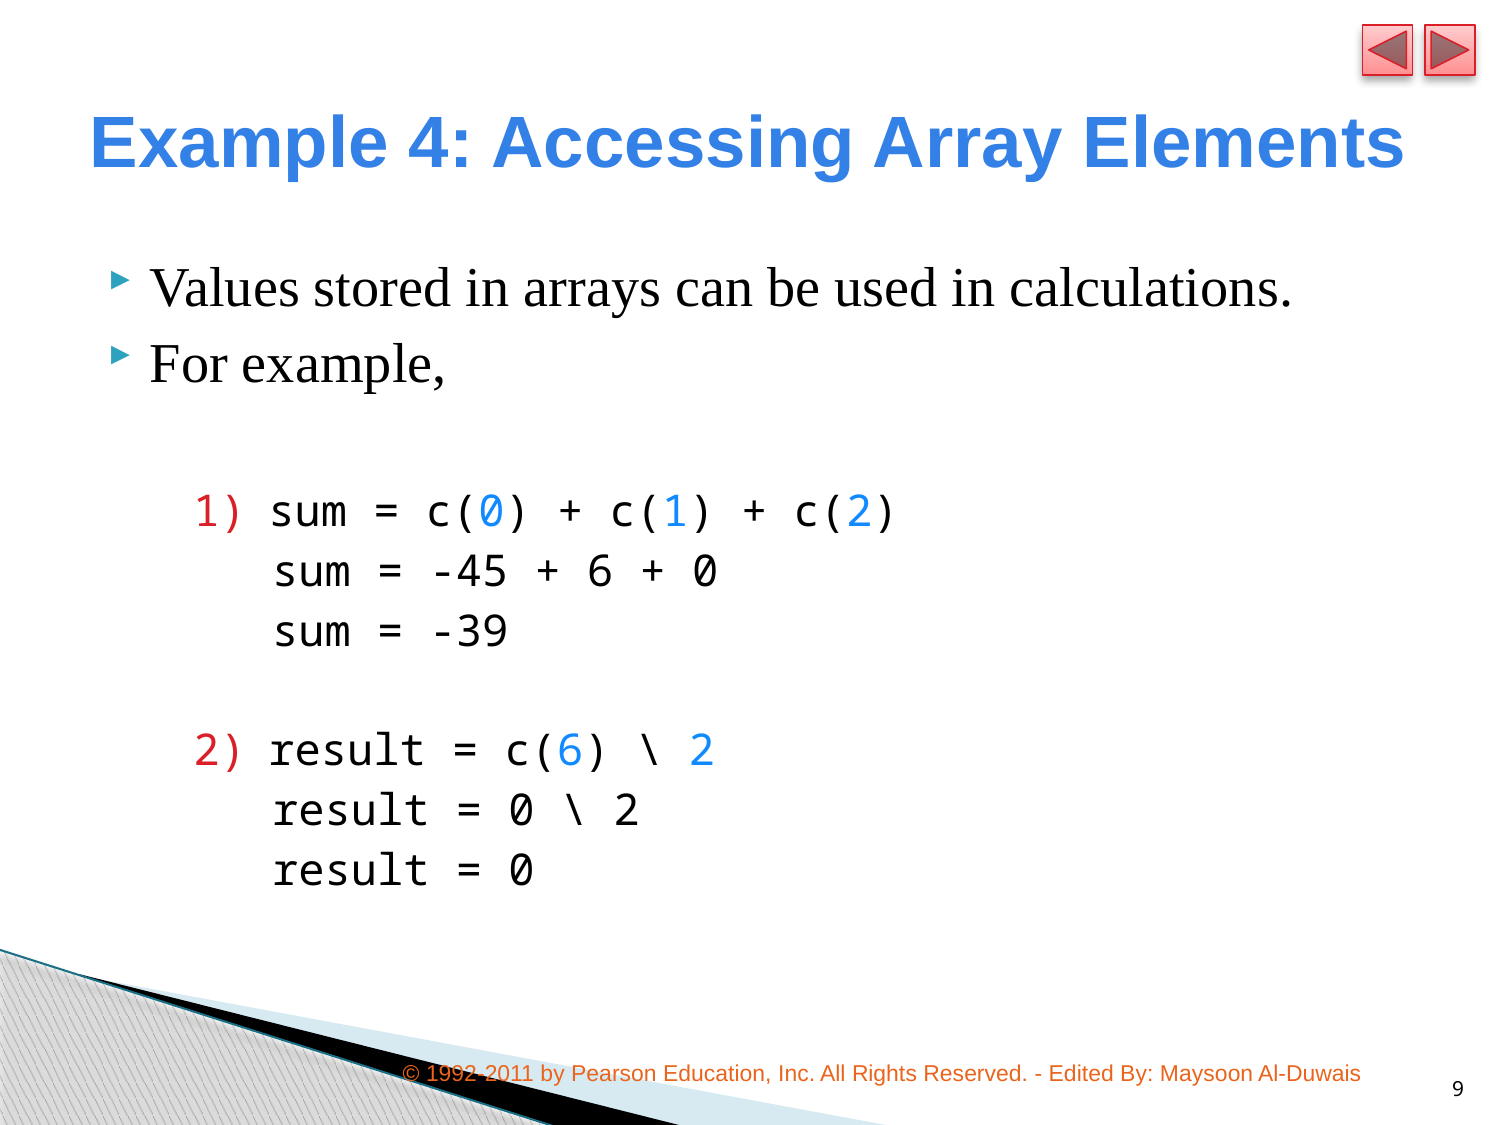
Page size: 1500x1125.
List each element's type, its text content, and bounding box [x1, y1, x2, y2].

slide_number 9 [1418, 1051, 1479, 1112]
title Example 4: Accessing Array Elements [75, 45, 1425, 233]
footer © 1992-2011 by Pearson Education, Inc. All Rights Reserved. - Edited By: Maysoon Al-Duwais [387, 1051, 1418, 1112]
list Values stored in arrays can be used in calculations. For example, sum = c(0) + c(1) + c(2) sum = -45 + 6 + 0 sum = -39 result = c(6) \ 2 result = 0 \ 2 result = 0 [74, 242, 1426, 986]
